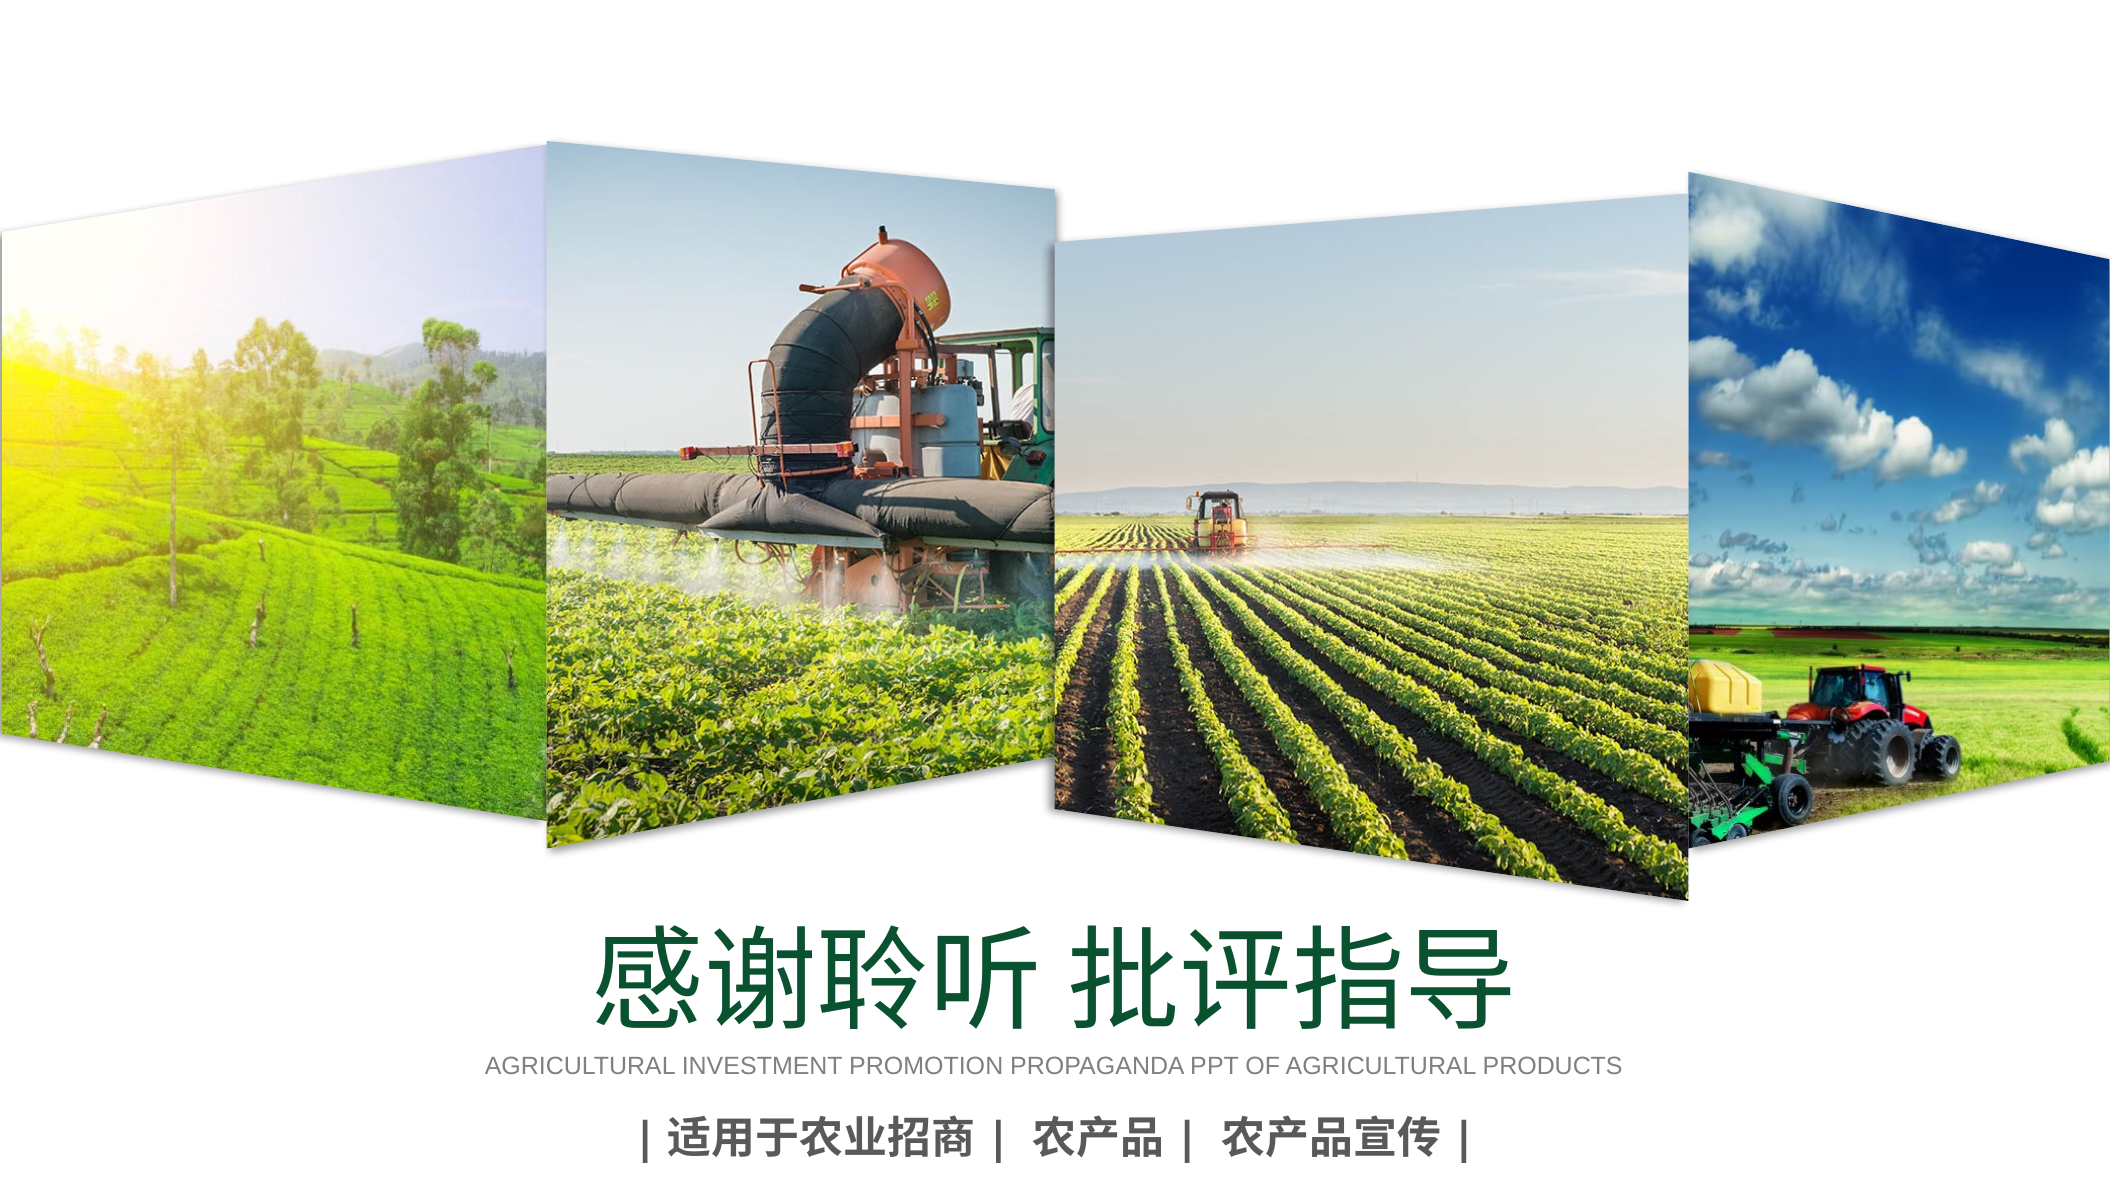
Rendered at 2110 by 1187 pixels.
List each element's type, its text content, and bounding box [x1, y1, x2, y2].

text_box [1688, 171, 2110, 848]
text_box |适用于农业招商| 农产品| 农产品宣传| [538, 1102, 1571, 1170]
text_box Agricultural investment promotion propaganda PPT of agricultural products [383, 1041, 1726, 1087]
text_box [546, 140, 1055, 849]
text_box 感谢聆听 批评指导 [269, 900, 1840, 1051]
text_box [2, 144, 545, 821]
text_box [1054, 193, 1689, 900]
